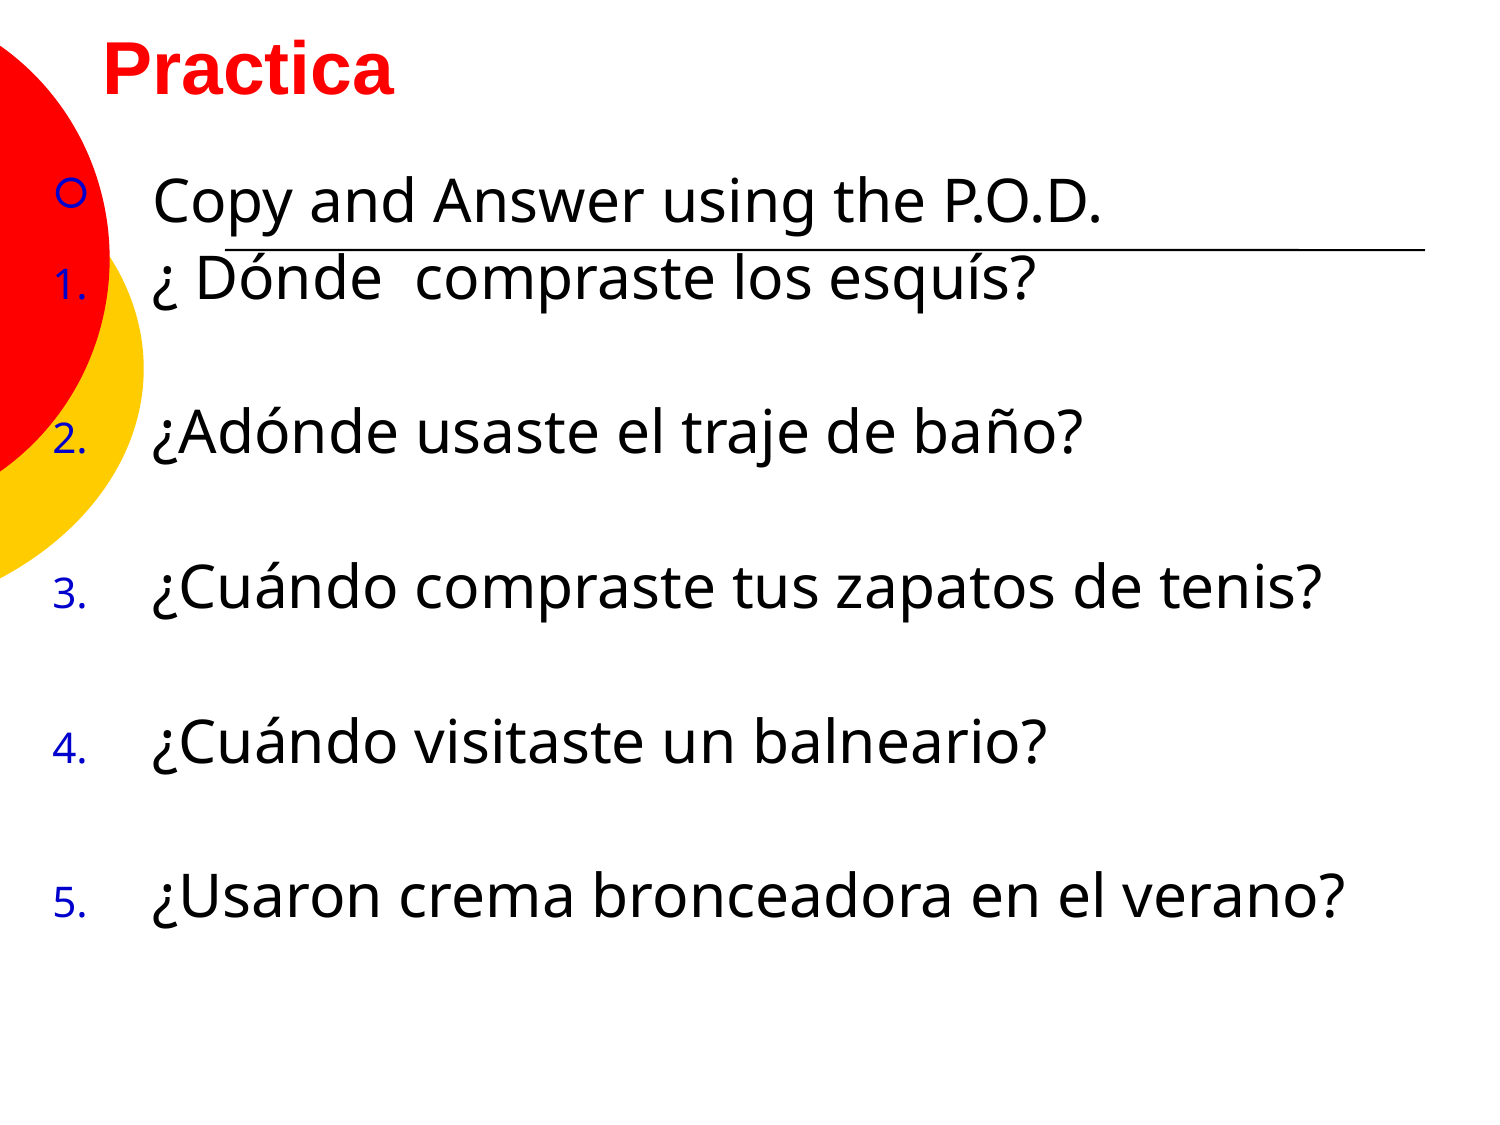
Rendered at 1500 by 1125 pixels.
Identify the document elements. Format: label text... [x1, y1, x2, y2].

text_box Practica [87, 12, 1438, 158]
text_box Copy and Answer using the P.O.D. ¿ Dónde compraste los esquís? ¿Adónde usaste el traje de baño? ¿Cuándo compraste tus zapatos de tenis? ¿Cuándo visitaste un balneario? ¿Usaron crema bronceadora en el verano? [37, 162, 1500, 1075]
